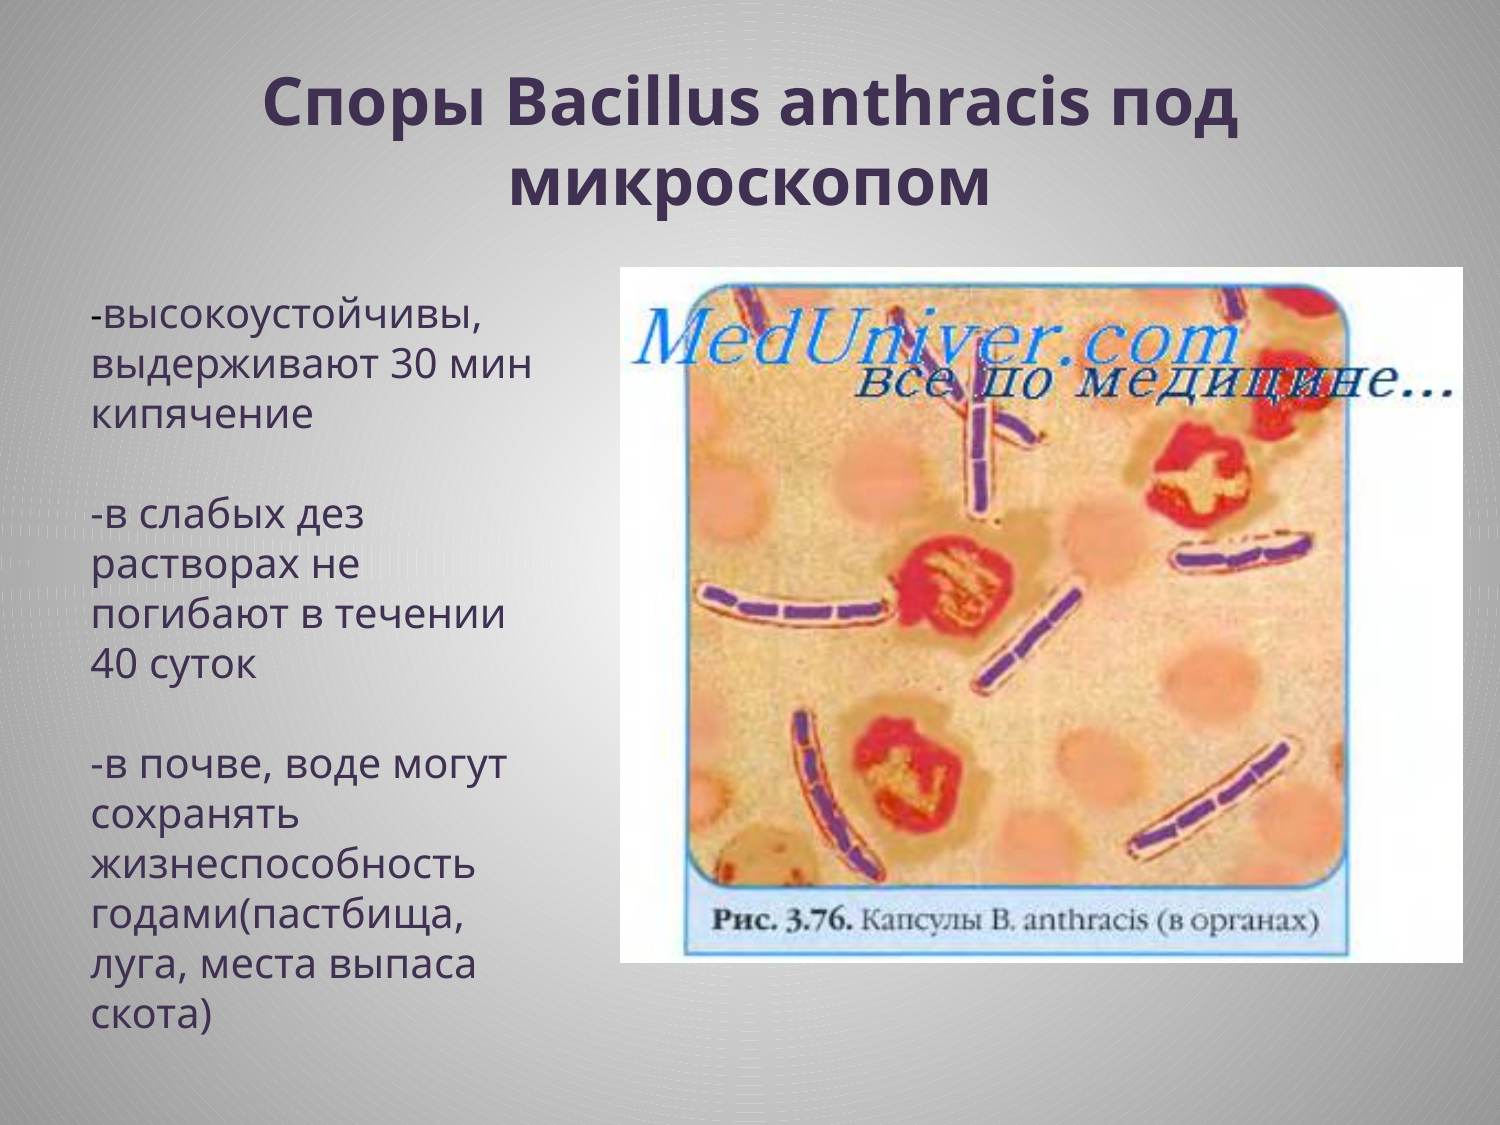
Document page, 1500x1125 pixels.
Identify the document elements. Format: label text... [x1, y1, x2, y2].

title Споры Вacillus anthracis под микроскопом [75, 45, 1425, 233]
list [619, 267, 1463, 963]
text_box -высокоустойчивы, выдерживают 30 мин кипячение -в слабых дез растворах не погибают в течении 40 суток -в почве, воде могут сохранять жизнеспособность годами(пастбища, луга, места выпаса скота) [75, 278, 572, 1044]
